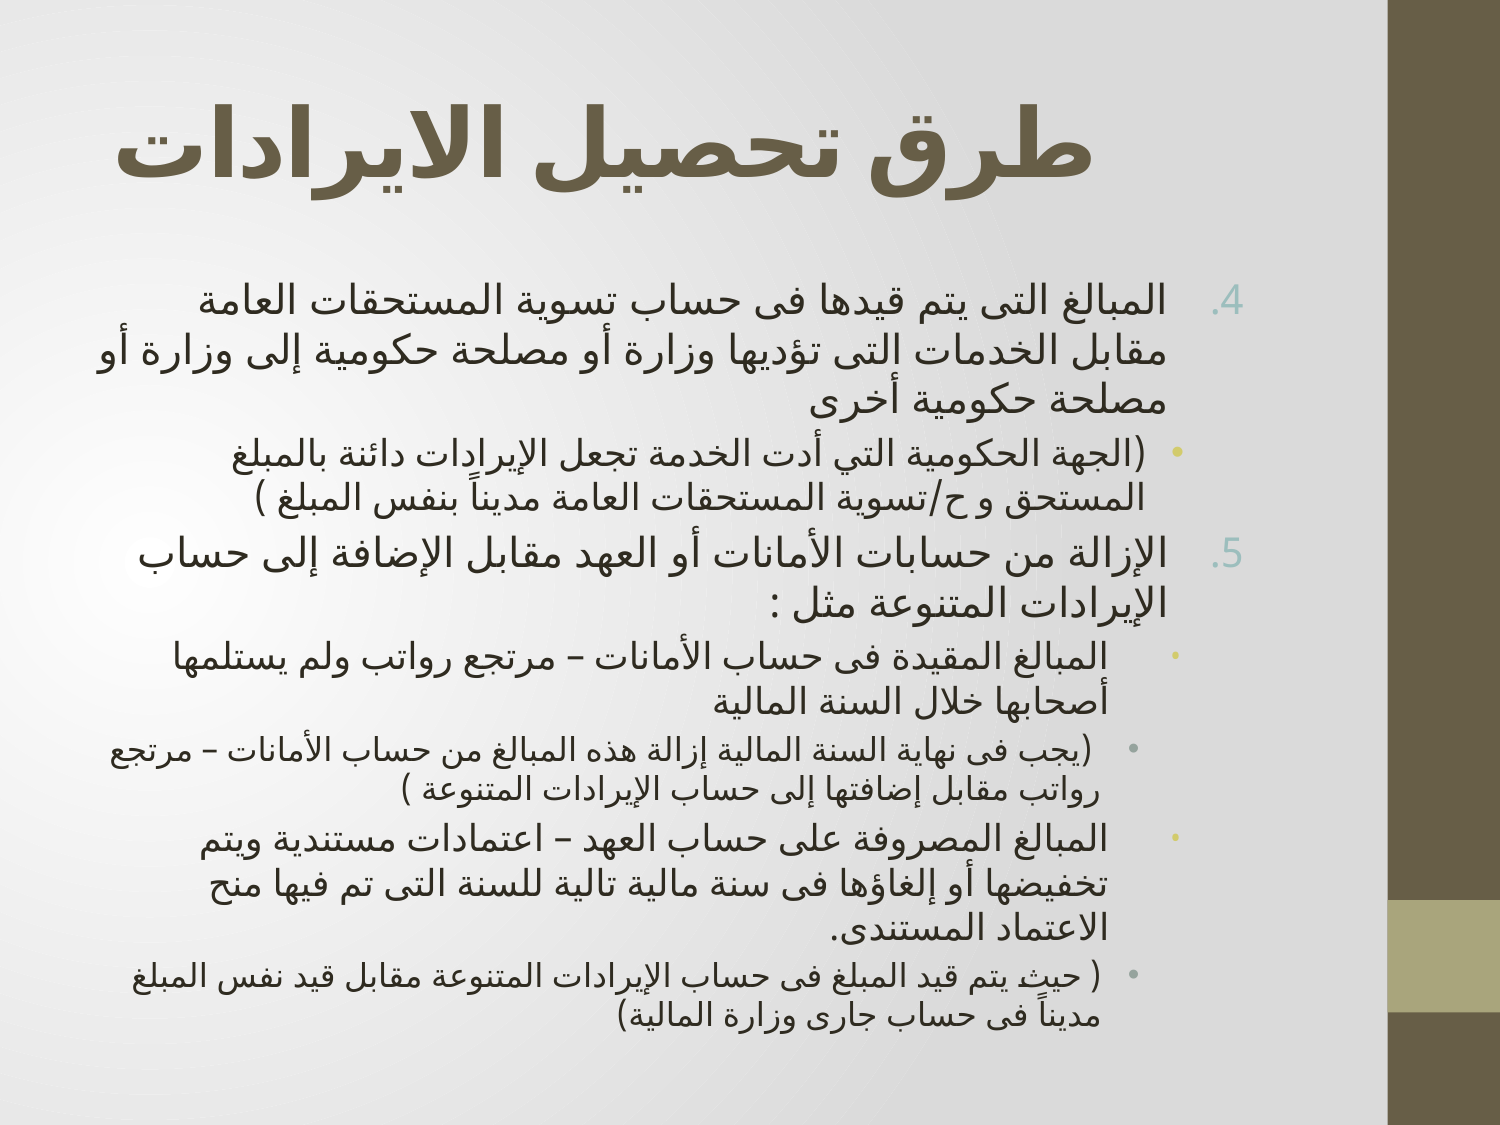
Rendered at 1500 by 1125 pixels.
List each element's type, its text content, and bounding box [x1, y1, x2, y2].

list المبالغ التى يتم قيدها فى حساب تسوية المستحقات العامة مقابل الخدمات التى تؤديها وزارة أو مصلحة حكومية إلى وزارة أو مصلحة حكومية أخرى (الجهة الحكومية التي أدت الخدمة تجعل الإيرادات دائنة بالمبلغ المستحق و ح/تسوية المستحقات العامة مديناً بنفس المبلغ ) الإزالة من حسابات الأمانات أو العهد مقابل الإضافة إلى حساب الإيرادات المتنوعة مثل : المبالغ المقيدة فى حساب الأمانات – مرتجع رواتب ولم يستلمها أصحابها خلال السنة المالية (يجب فى نهاية السنة المالية إزالة هذه المبالغ من حساب الأمانات – مرتجع رواتب مقابل إضافتها إلى حساب الإيرادات المتنوعة ) المبالغ المصروفة على حساب العهد – اعتمادات مستندية ويتم تخفيضها أو إلغاؤها فى سنة مالية تالية للسنة التى تم فيها منح الاعتماد المستندى. ( حيث يتم قيد المبلغ فى حساب الإيرادات المتنوعة مقابل قيد نفس المبلغ مديناً فى حساب جارى وزارة المالية) [75, 208, 1325, 1050]
title طرق تحصيل الايرادات [75, 45, 1325, 208]
